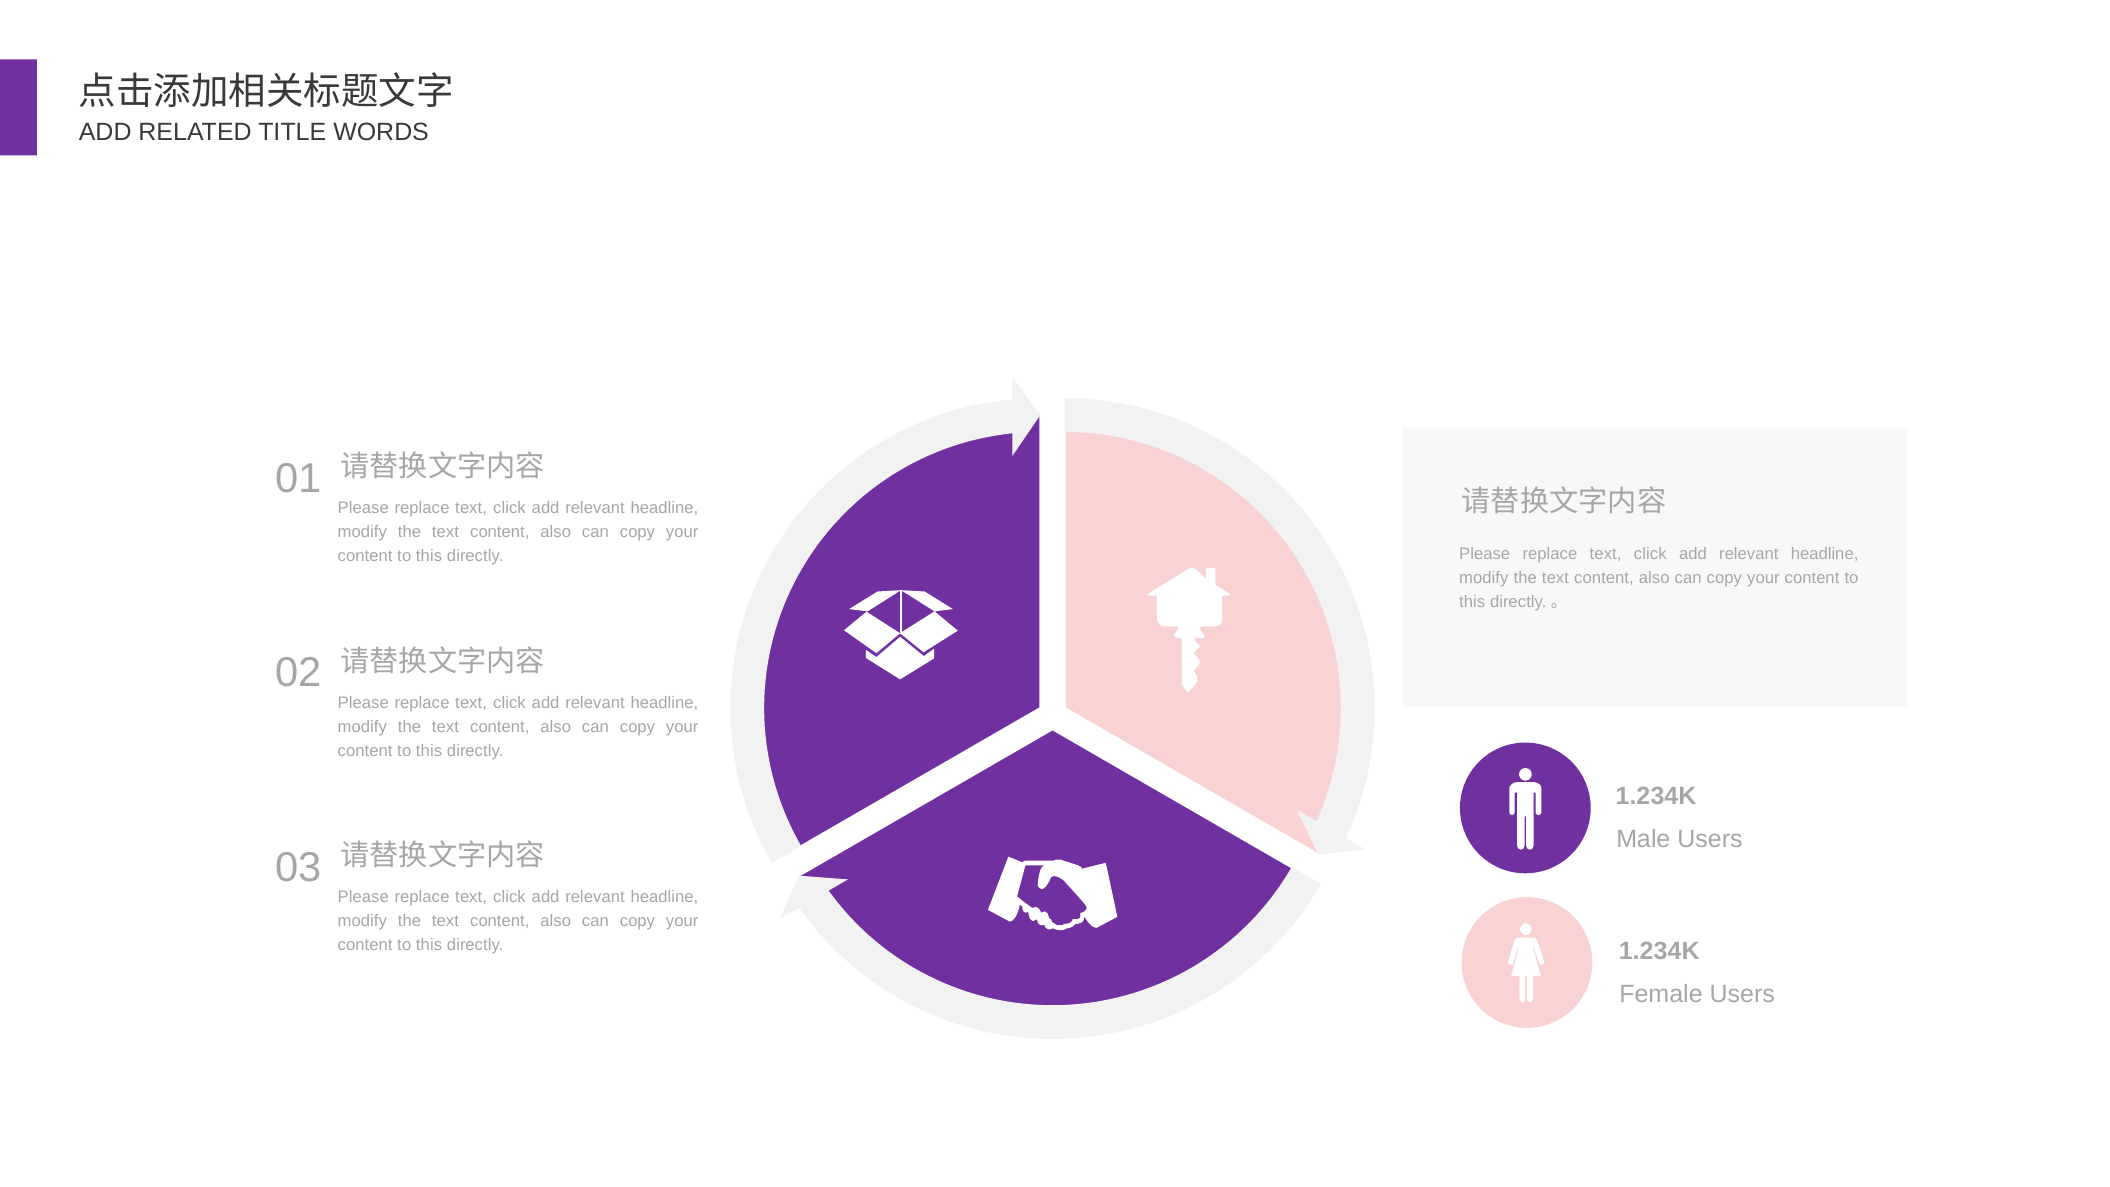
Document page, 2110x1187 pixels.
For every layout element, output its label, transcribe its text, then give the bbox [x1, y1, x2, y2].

text_box Male Users [1601, 809, 1758, 861]
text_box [1459, 742, 1591, 874]
text_box 03 [260, 822, 322, 897]
text_box Female Users [1604, 963, 1791, 1015]
text_box 1.234K [1600, 766, 1712, 817]
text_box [844, 590, 958, 680]
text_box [322, 822, 707, 961]
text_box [322, 433, 707, 572]
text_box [322, 627, 707, 766]
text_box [1461, 897, 1593, 1028]
text_box 1.234K [1603, 920, 1715, 972]
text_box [707, 375, 1398, 1062]
text_box ADD RELATED TITLE WORDS [62, 107, 446, 154]
text_box 02 [260, 627, 322, 703]
text_box 点击添加相关标题文字 [62, 59, 470, 121]
text_box 01 [260, 433, 322, 509]
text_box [1402, 427, 1907, 707]
